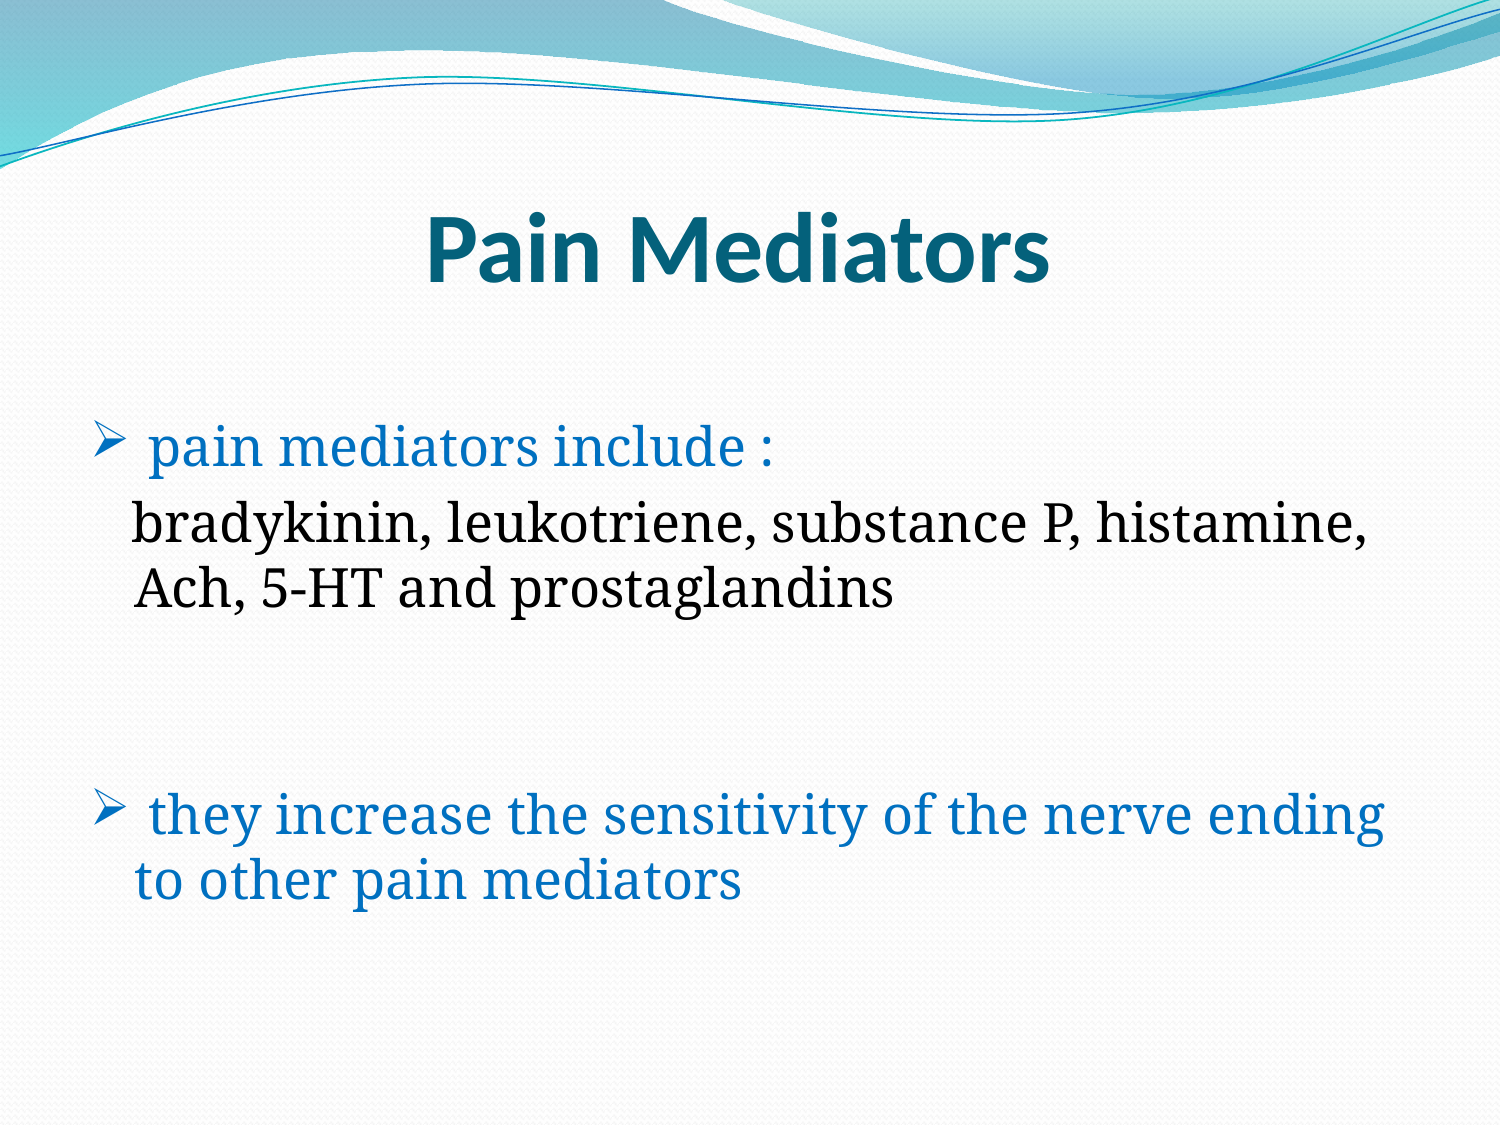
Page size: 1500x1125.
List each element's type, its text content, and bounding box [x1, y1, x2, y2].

title Pain Mediators [75, 115, 1425, 303]
list pain mediators include : bradykinin, leukotriene, substance P, histamine, Ach, 5-HT and prostaglandins they increase the sensitivity of the nerve ending to other pain mediators [75, 404, 1425, 1125]
